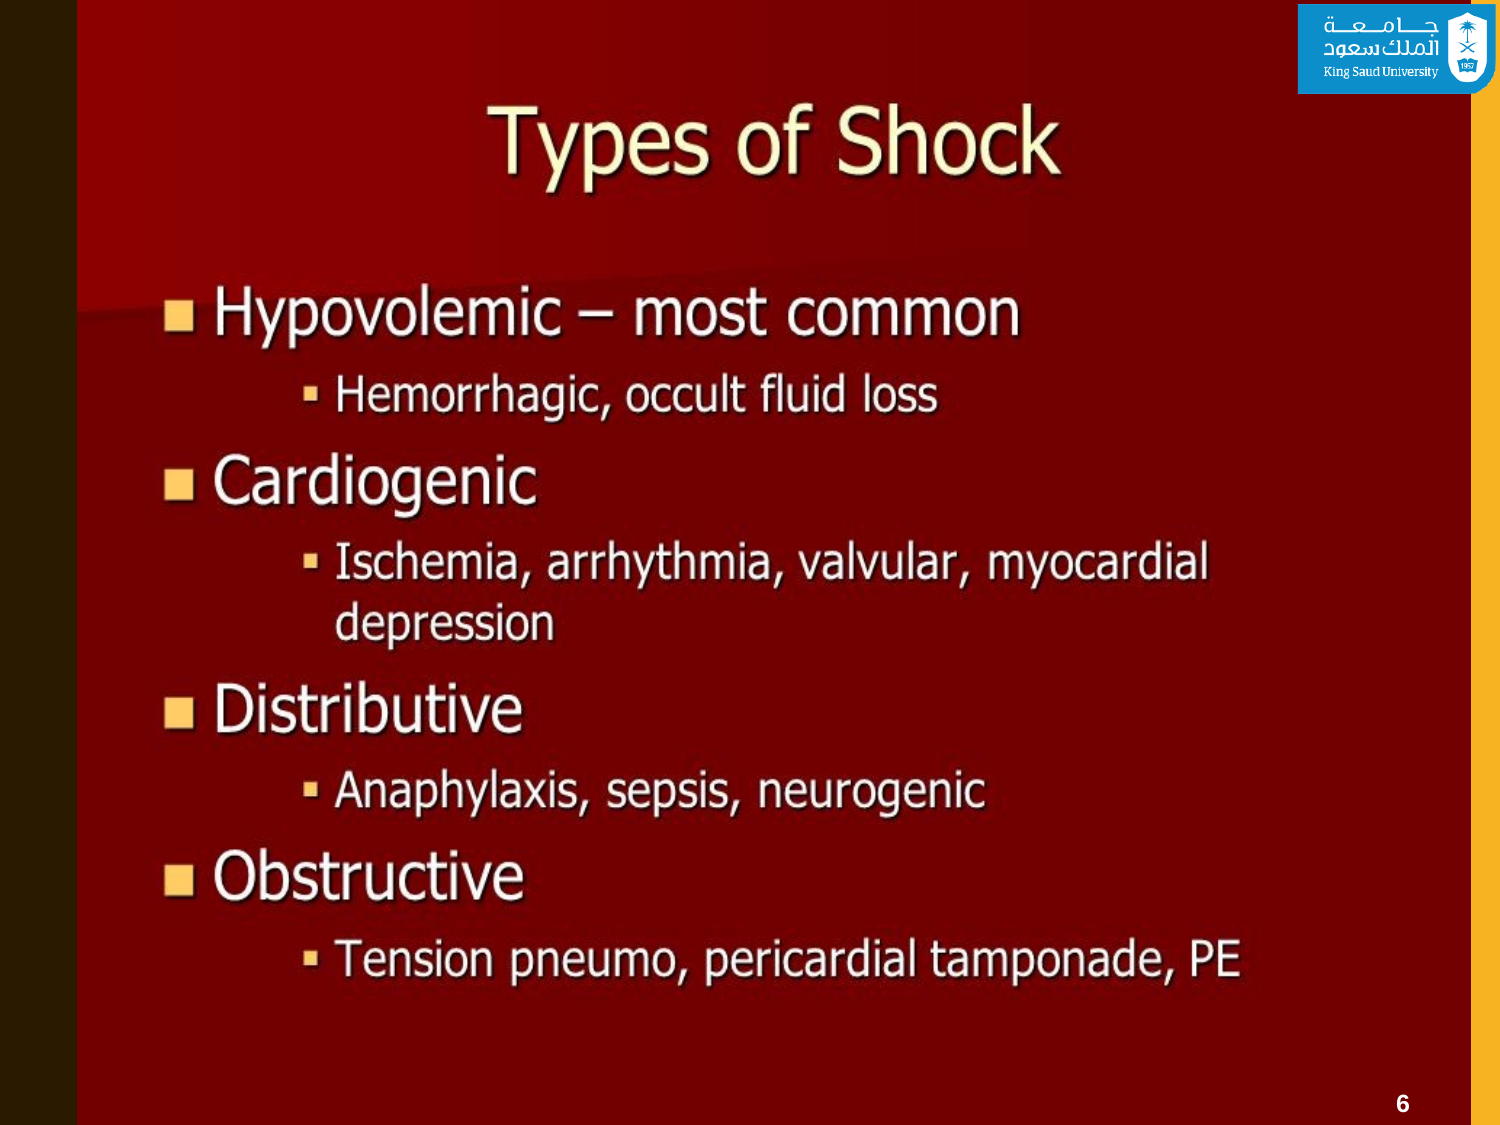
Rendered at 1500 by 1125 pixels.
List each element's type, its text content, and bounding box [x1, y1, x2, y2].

slide_number 6 [1377, 1090, 1415, 1125]
text_box [77, 0, 1471, 1125]
text_box [1297, 4, 1496, 94]
